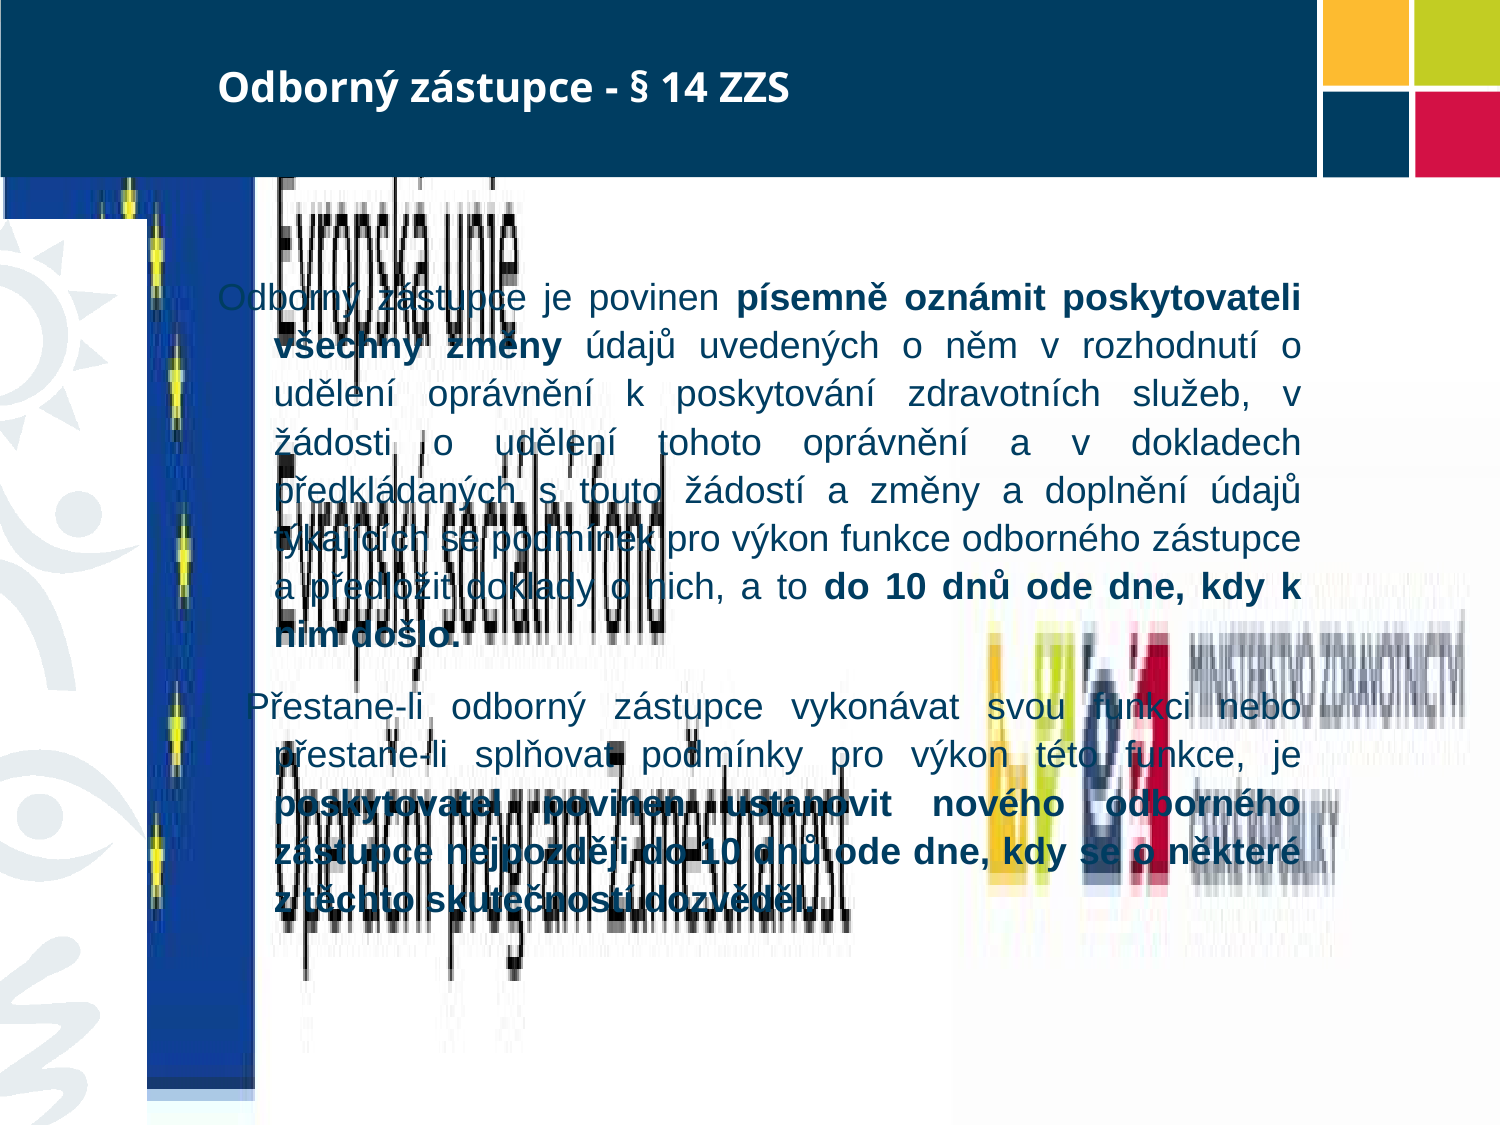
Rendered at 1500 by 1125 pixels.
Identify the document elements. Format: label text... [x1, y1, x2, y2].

list Odborný zástupce je povinen písemně oznámit poskytovateli všechny změny údajů uvedených o něm v rozhodnutí o udělení oprávnění k poskytování zdravotních služeb, v žádosti o udělení tohoto oprávnění a v dokladech předkládaných s touto žádostí a změny a doplnění údajů týkajících se podmínek pro výkon funkce odborného zástupce a předložit doklady o nich, a to do 10 dnů ode dne, kdy k nim došlo. Přestane-li odborný zástupce vykonávat svou funkci nebo přestane-li splňovat podmínky pro výkon této funkce, je poskytovatel povinen ustanovit nového odborného zástupce nejpozději do 10 dnů ode dne, kdy se o některé z těchto skutečností dozvěděl. [202, 262, 1317, 929]
title Odborný zástupce - § 14 ZZS [202, 0, 1317, 173]
picture [0, 0, 1500, 1125]
